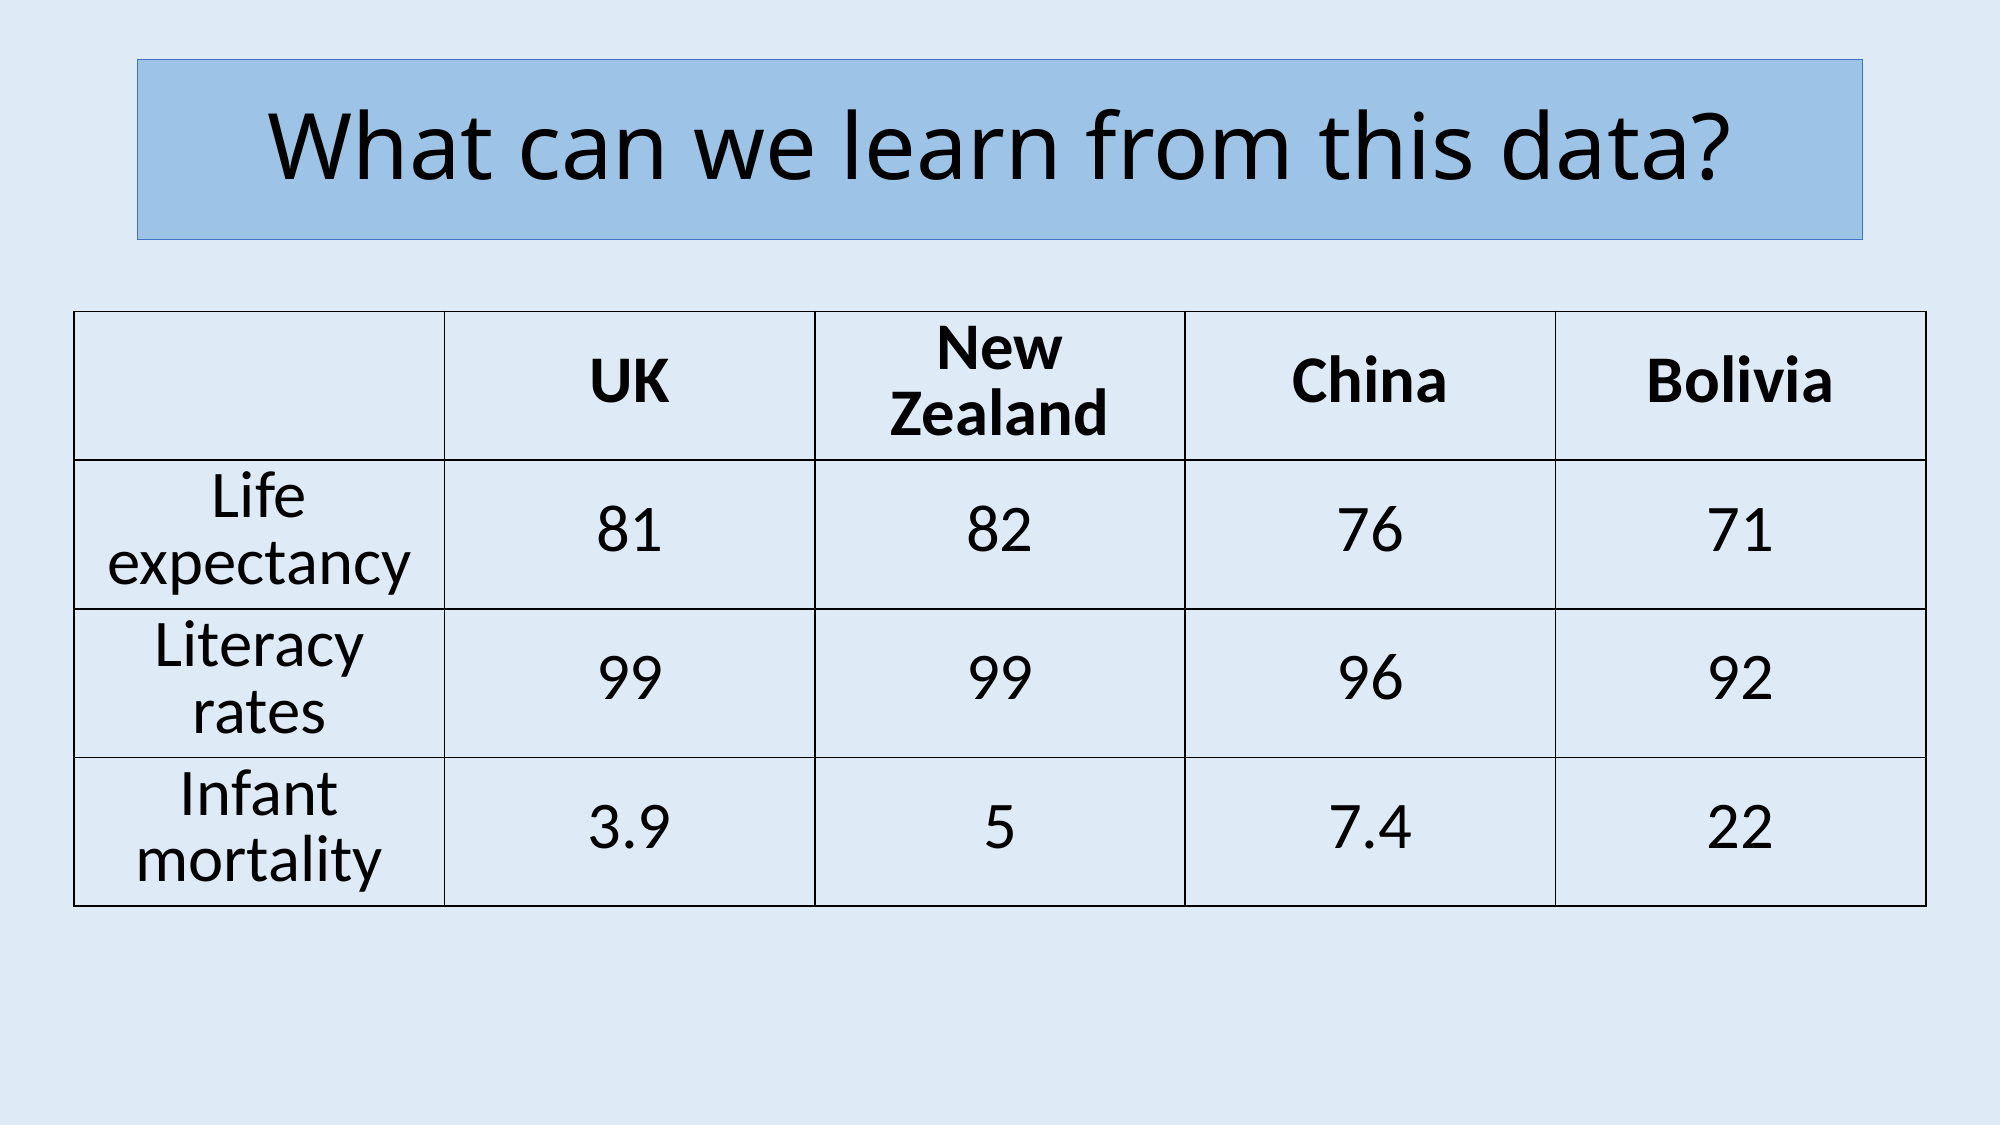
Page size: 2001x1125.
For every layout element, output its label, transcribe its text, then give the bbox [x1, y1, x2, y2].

table_header UK [445, 312, 814, 459]
table_cell 22 [1556, 758, 1925, 905]
table_header Bolivia [1556, 312, 1925, 459]
title What can we learn from this data? [137, 59, 1863, 240]
table_cell 3.9 [445, 758, 814, 905]
table_cell 5 [816, 758, 1184, 905]
table_cell 99 [445, 610, 814, 757]
table_header New Zealand [816, 312, 1184, 459]
table_cell Literacy rates [75, 610, 444, 757]
table_cell Life expectancy [75, 461, 444, 608]
table_cell 81 [445, 461, 814, 608]
table_cell 82 [816, 461, 1184, 608]
table_cell 92 [1556, 610, 1925, 757]
table_cell 76 [1186, 461, 1555, 608]
table_cell 99 [816, 610, 1184, 757]
table_cell Infant mortality [75, 758, 444, 905]
table_header China [1186, 312, 1555, 459]
table_cell 71 [1556, 461, 1925, 608]
table_header [75, 312, 444, 459]
table_cell 96 [1186, 610, 1555, 757]
table_cell 7.4 [1186, 758, 1555, 905]
